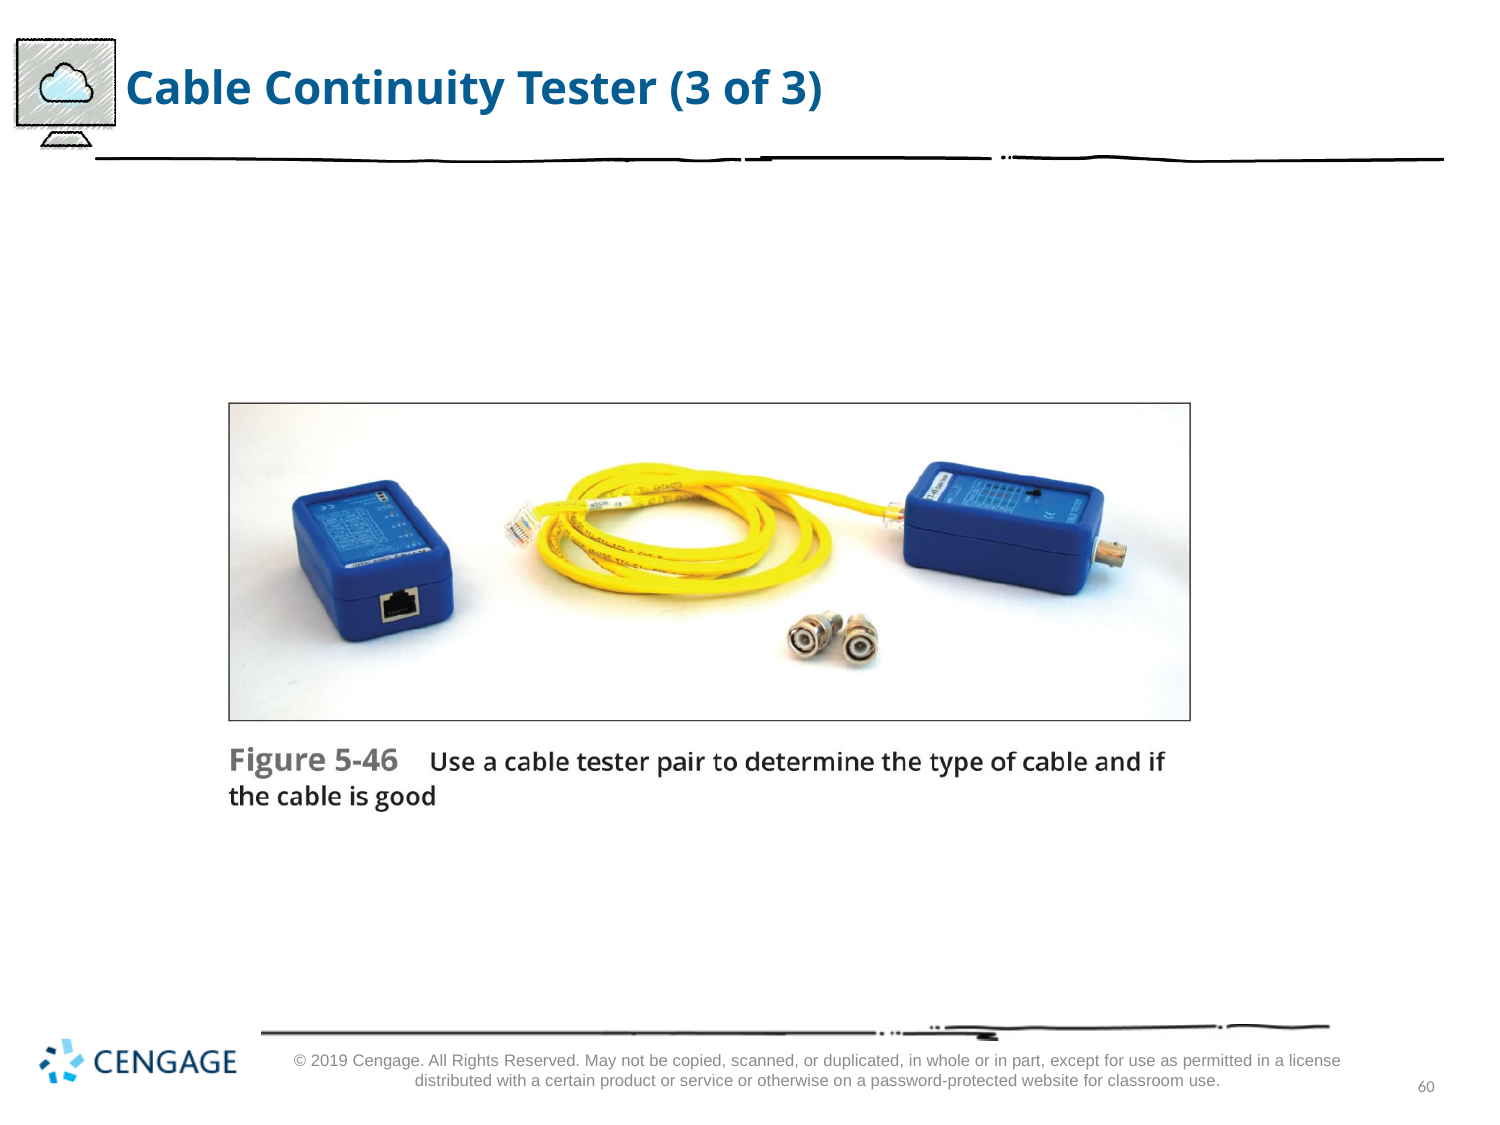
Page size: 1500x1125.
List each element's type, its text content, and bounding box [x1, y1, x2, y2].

footer © 2019 Cengage. All Rights Reserved. May not be copied, scanned, or duplicated, in whole or in part, except for use as permitted in a license distributed with a certain product or service or otherwise on a password-protected website for classroom use. [262, 1050, 1375, 1091]
picture [224, 399, 1193, 814]
picture [13, 36, 117, 151]
picture [95, 155, 1444, 163]
picture [261, 1024, 1331, 1041]
title Cable Continuity Tester (3 of 3) [125, 66, 1442, 116]
picture [19, 1025, 249, 1096]
